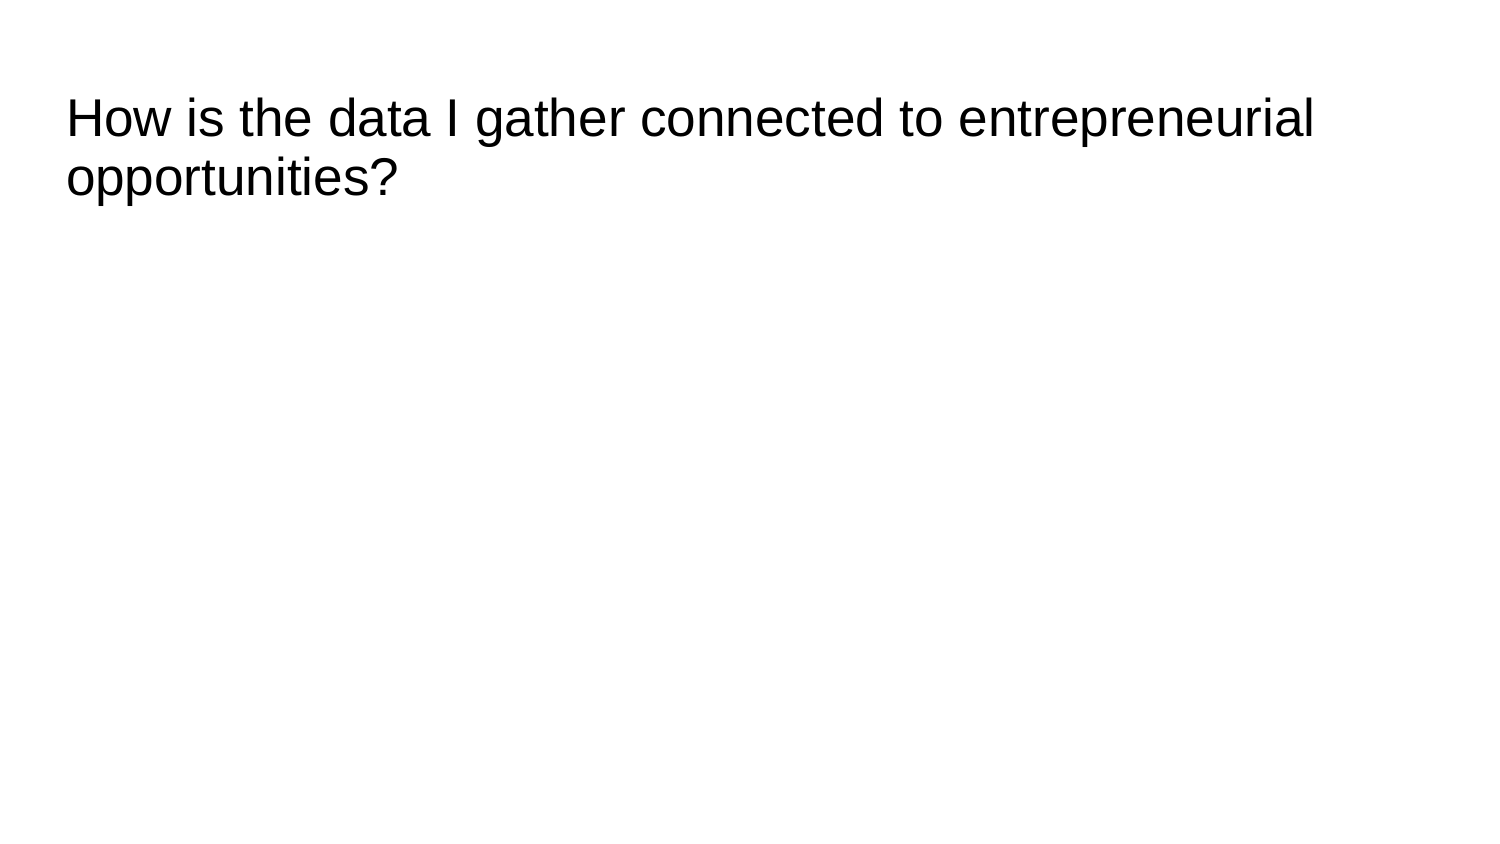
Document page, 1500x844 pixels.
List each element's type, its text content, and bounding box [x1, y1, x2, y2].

title How is the data I gather connected to entrepreneurial opportunities? [51, 72, 1449, 223]
